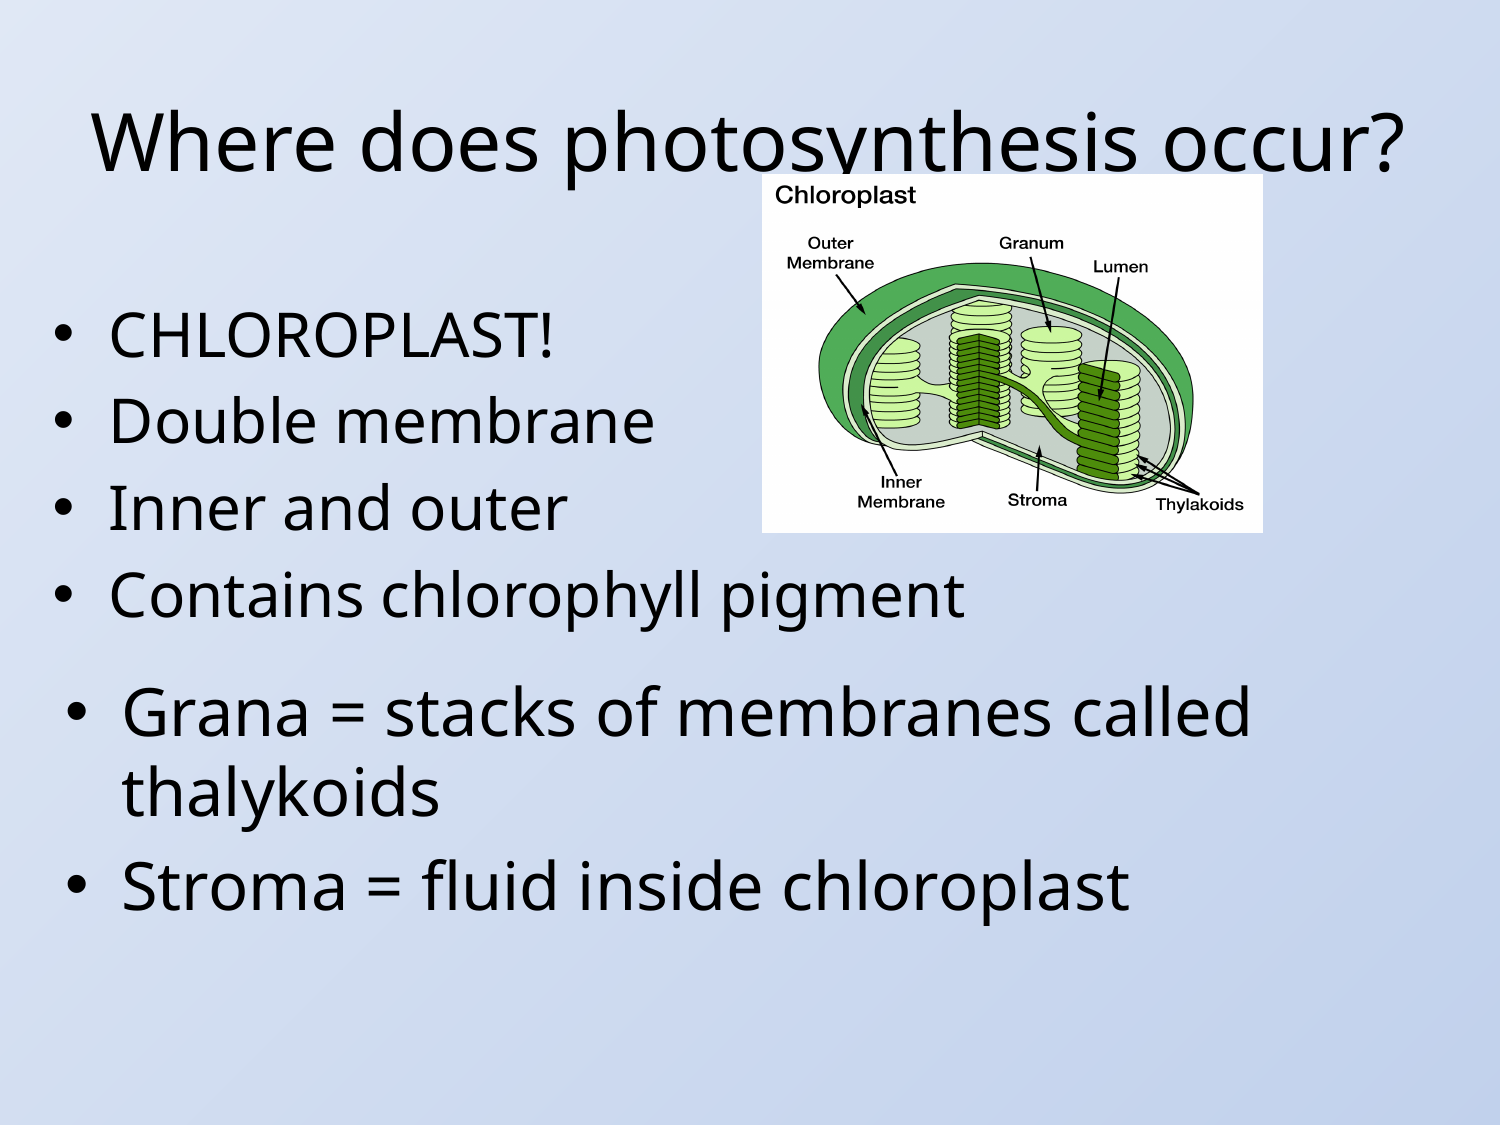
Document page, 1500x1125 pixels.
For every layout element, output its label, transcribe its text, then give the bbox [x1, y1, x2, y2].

text_box Grana = stacks of membranes called thalykoids Stroma = fluid inside chloroplast [49, 662, 1313, 1025]
title Where does photosynthesis occur? [75, 45, 1425, 233]
picture [762, 174, 1263, 534]
list CHLOROPLAST! Double membrane Inner and outer Contains chlorophyll pigment [37, 287, 988, 663]
